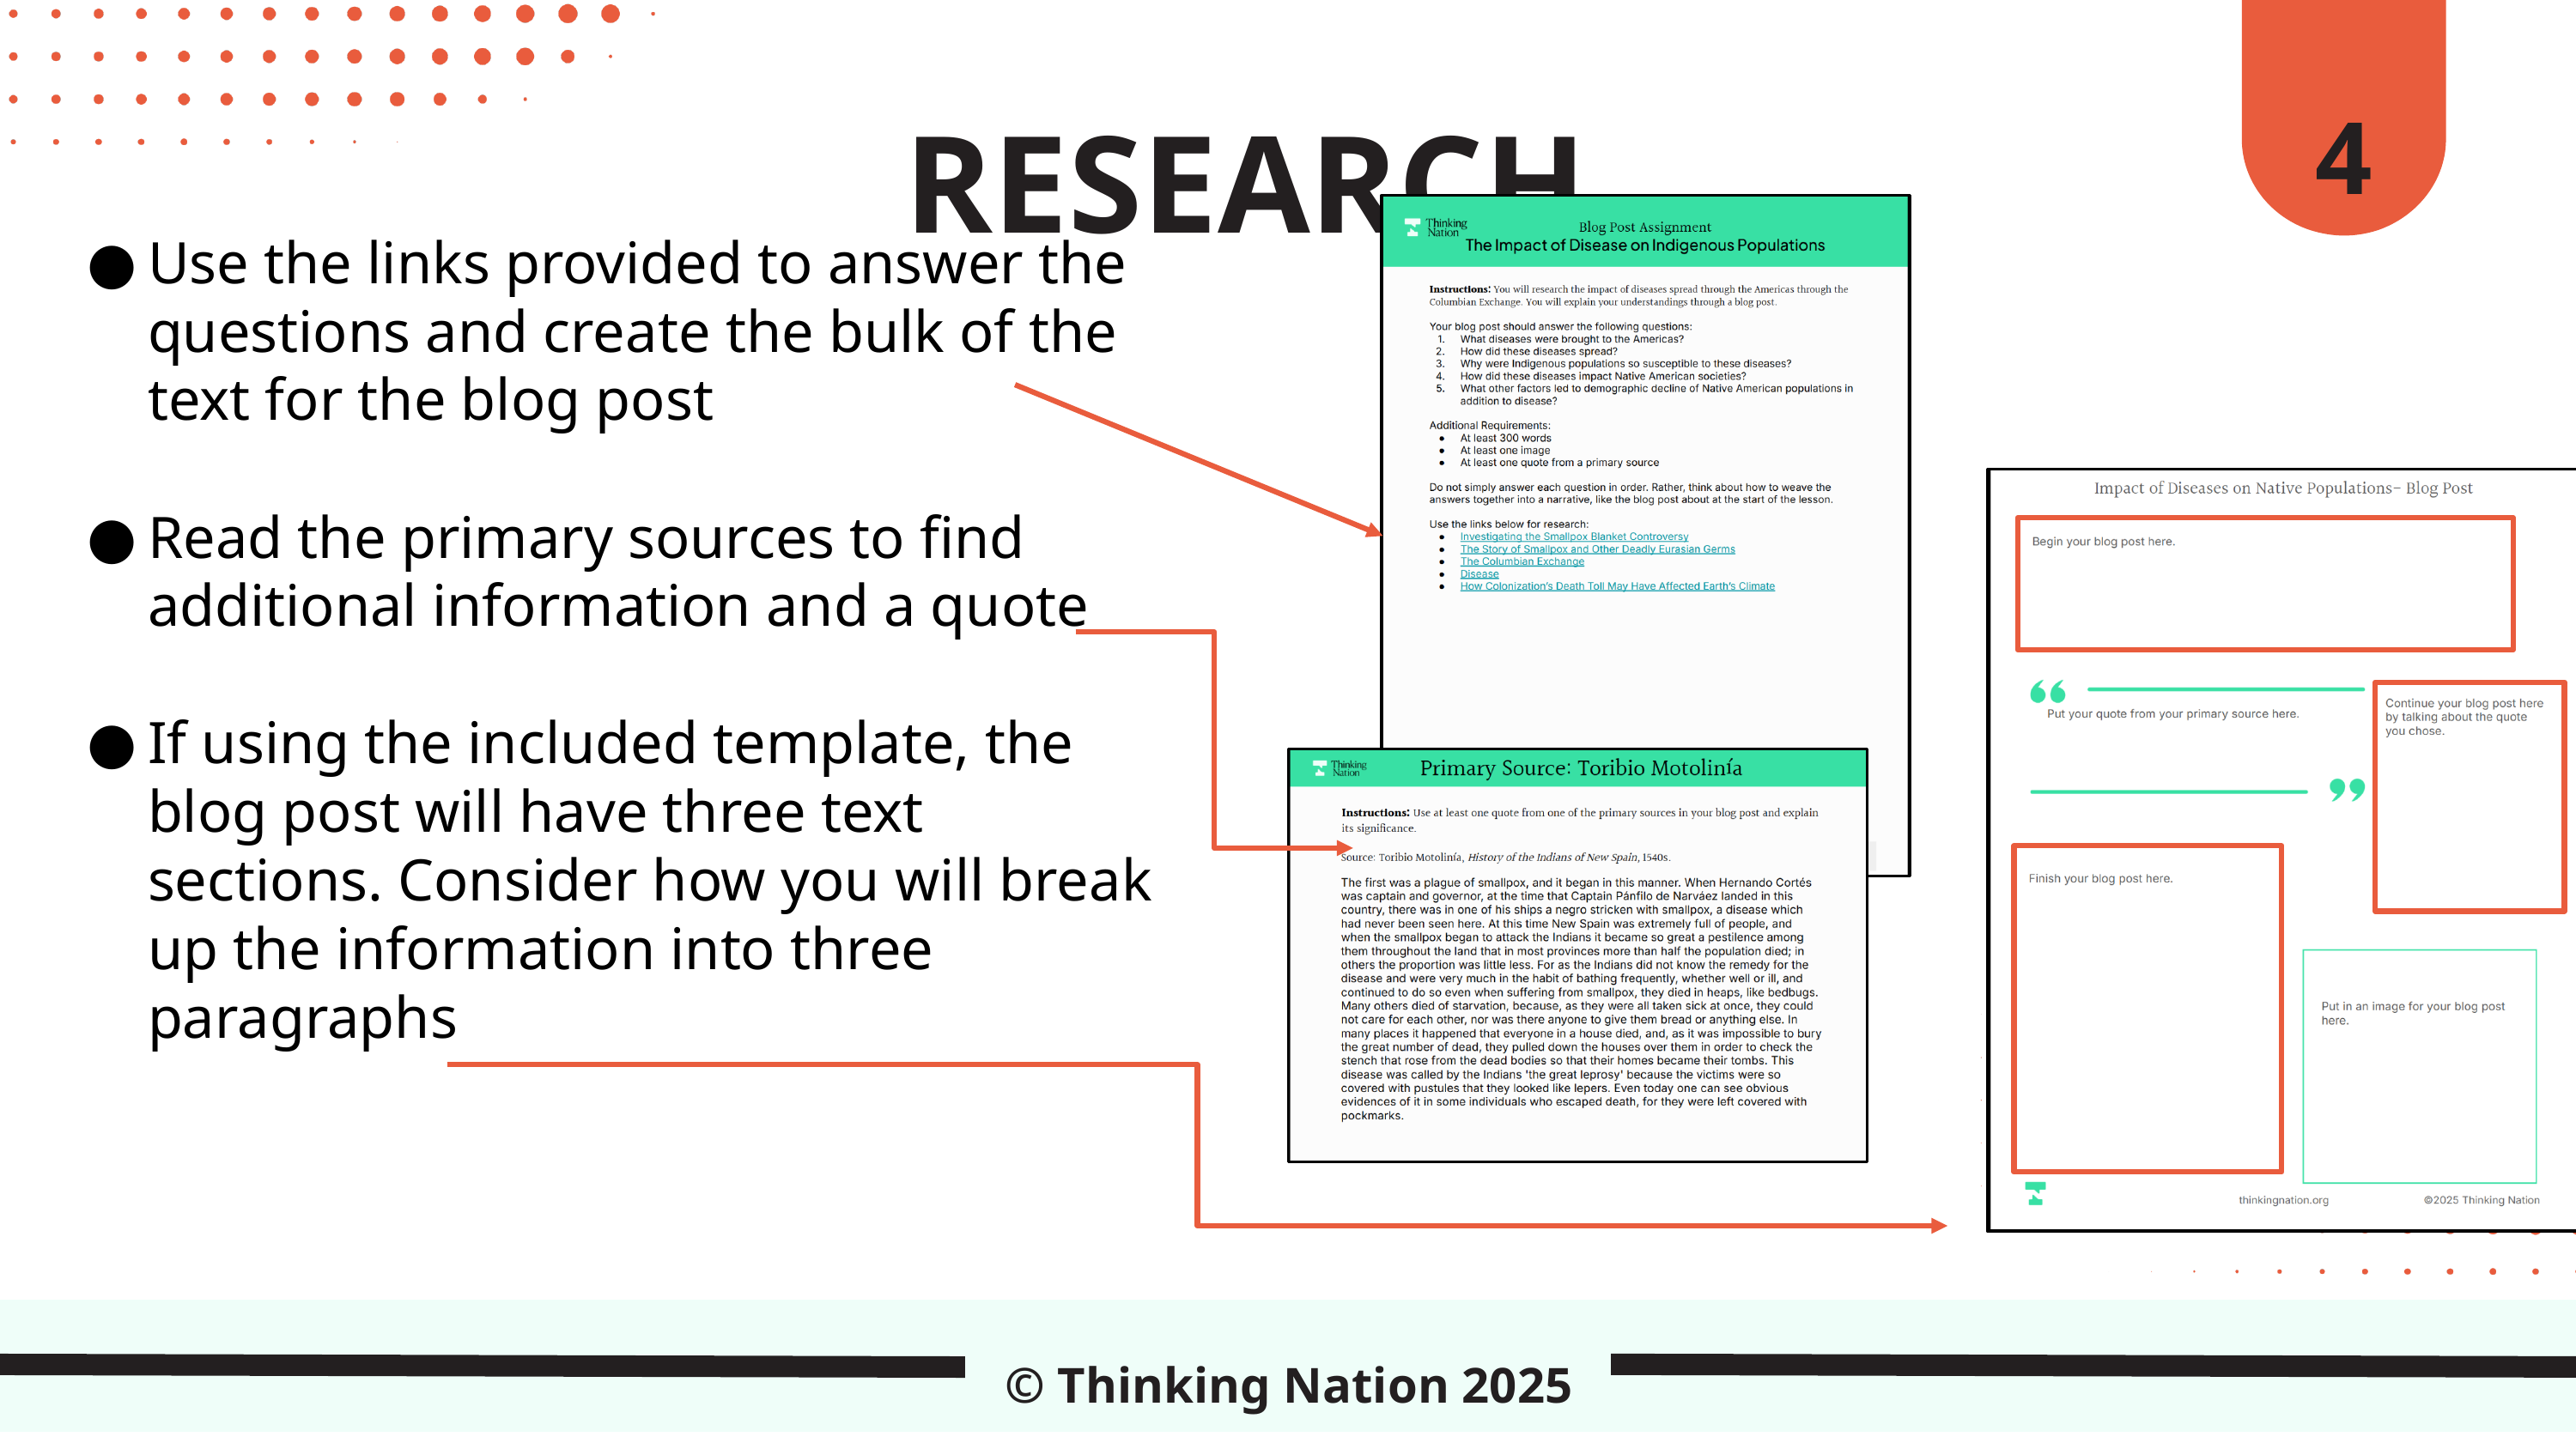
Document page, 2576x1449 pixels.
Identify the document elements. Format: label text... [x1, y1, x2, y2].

text_box Use the links provided to answer the questions and create the bulk of the text for the blog post Read the primary sources to find additional information and a quote If using the included template, the blog post will have three text sections. Consider how you will break up the information into three paragraphs [70, 213, 1167, 1244]
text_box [447, 1064, 1948, 1227]
picture [1289, 196, 1910, 1064]
text_box RESEARCH [102, 33, 2390, 260]
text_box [1014, 384, 1383, 537]
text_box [1075, 631, 1354, 849]
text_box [2233, 0, 2455, 236]
picture [1988, 470, 2576, 1230]
text_box [0, 0, 660, 145]
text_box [0, 1299, 2576, 1433]
text_box [1938, 925, 2576, 1275]
